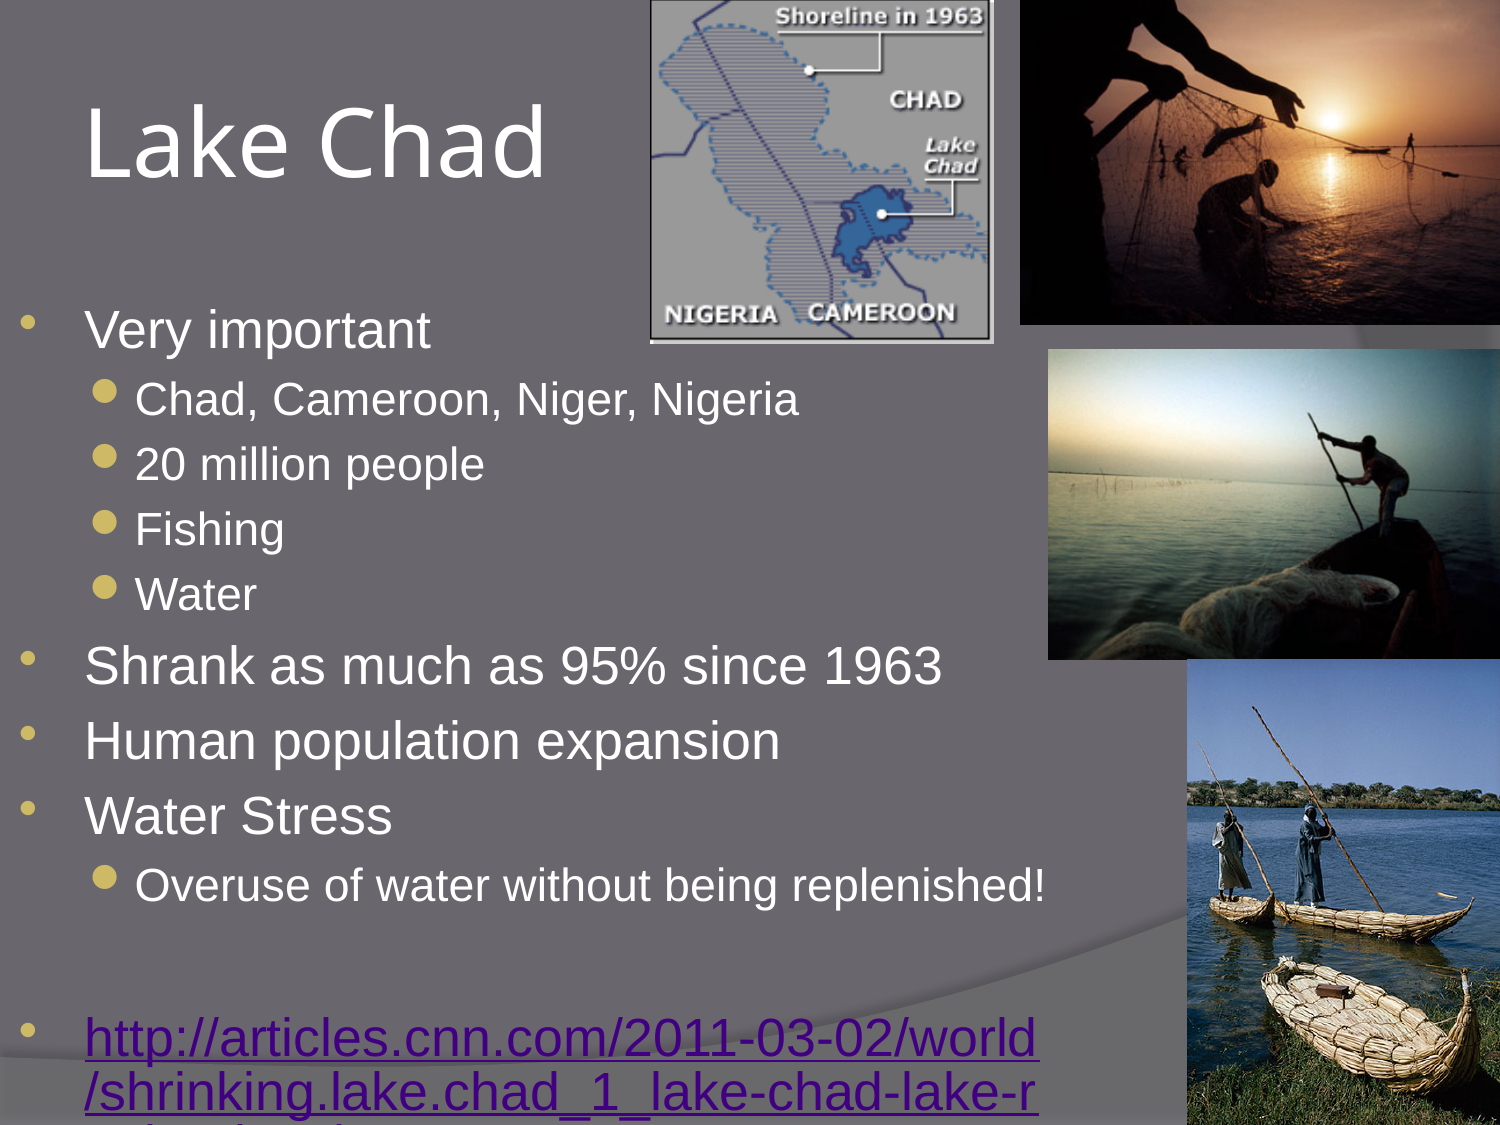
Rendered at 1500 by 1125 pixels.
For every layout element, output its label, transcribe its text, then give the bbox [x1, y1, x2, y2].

list Very important Chad, Cameroon, Niger, Nigeria 20 million people Fishing Water Shrank as much as 95% since 1963 Human population expansion Water Stress Overuse of water without being replenished! http://articles.cnn.com/2011-03-02/world/shrinking.lake.chad_1_lake-chad-lake-region-locals?_s=PM:WORLD [0, 287, 1063, 1125]
picture [1020, 0, 1500, 326]
title Lake Chad [75, 45, 640, 233]
picture [1187, 659, 1500, 1125]
title Lake Chad [1005, 45, 1011, 233]
picture [649, 0, 994, 344]
picture [1048, 349, 1500, 660]
